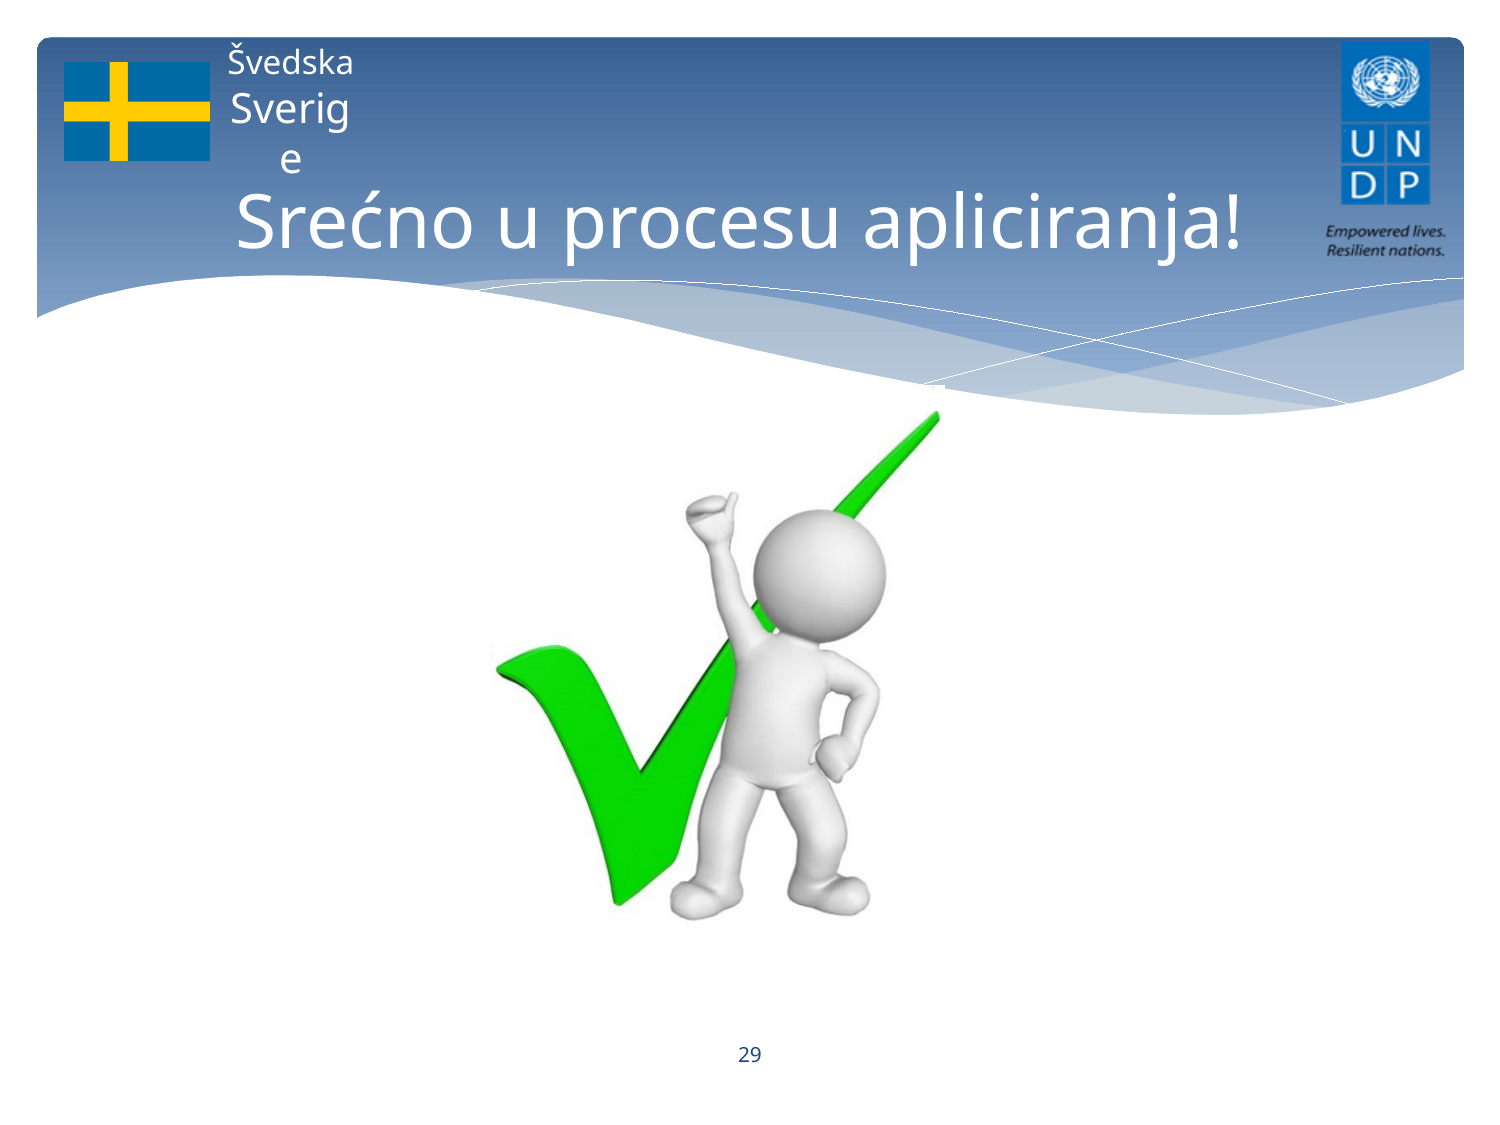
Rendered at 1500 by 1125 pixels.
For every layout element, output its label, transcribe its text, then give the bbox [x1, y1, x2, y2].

slide_number 29 [654, 1025, 846, 1086]
picture [64, 62, 210, 162]
title Srećno u procesu apliciranja! [64, 115, 1415, 321]
text_box Švedska Sverige [210, 61, 378, 162]
picture [1326, 41, 1449, 281]
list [489, 385, 945, 952]
